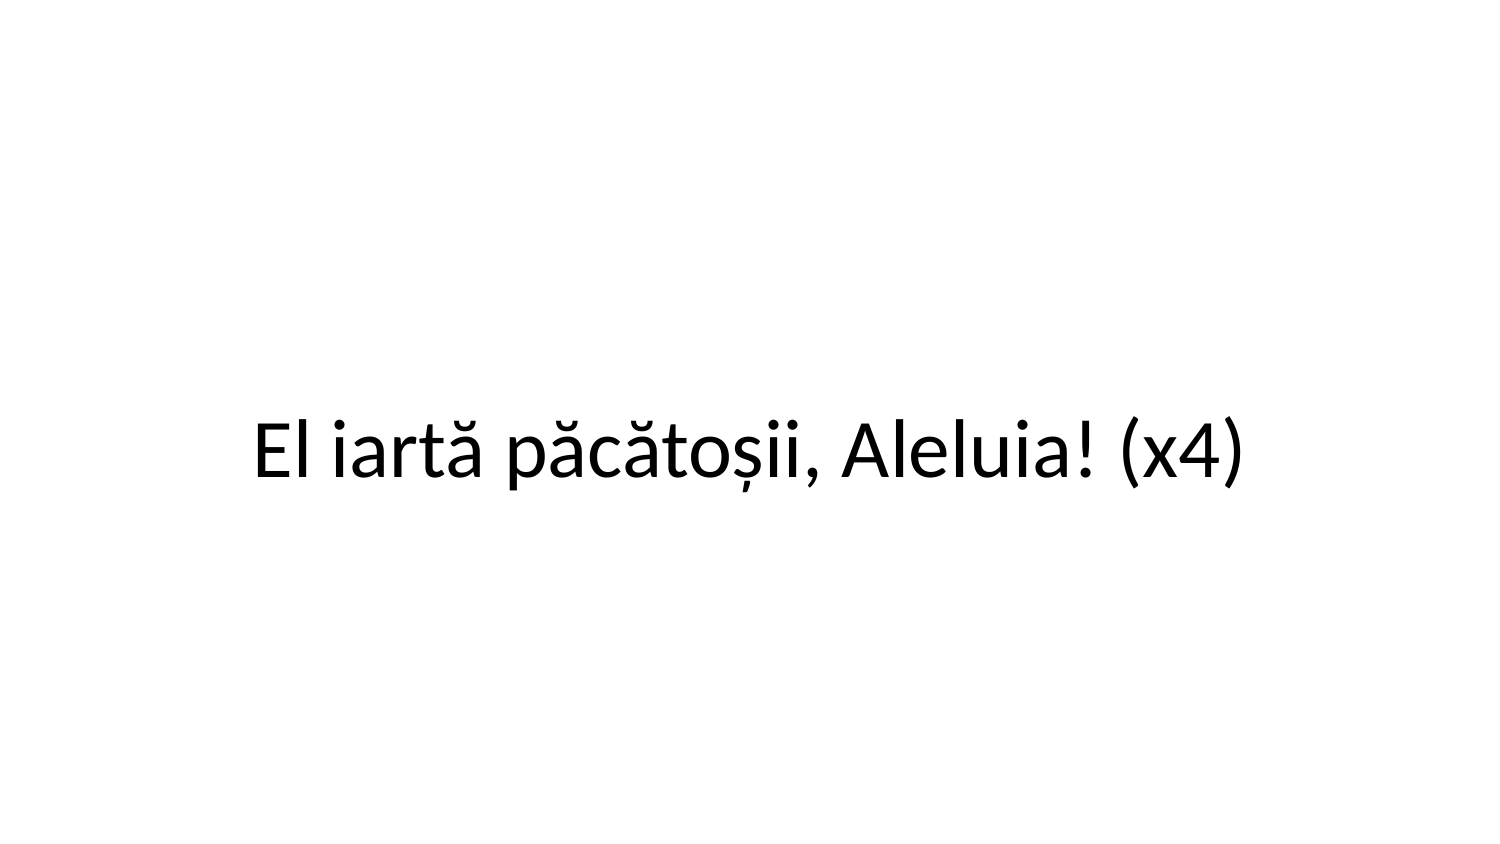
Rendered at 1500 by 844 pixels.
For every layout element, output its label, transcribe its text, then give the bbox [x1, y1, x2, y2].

text_box El iartă păcătoșii, Aleluia! (x4) [237, 341, 1263, 502]
